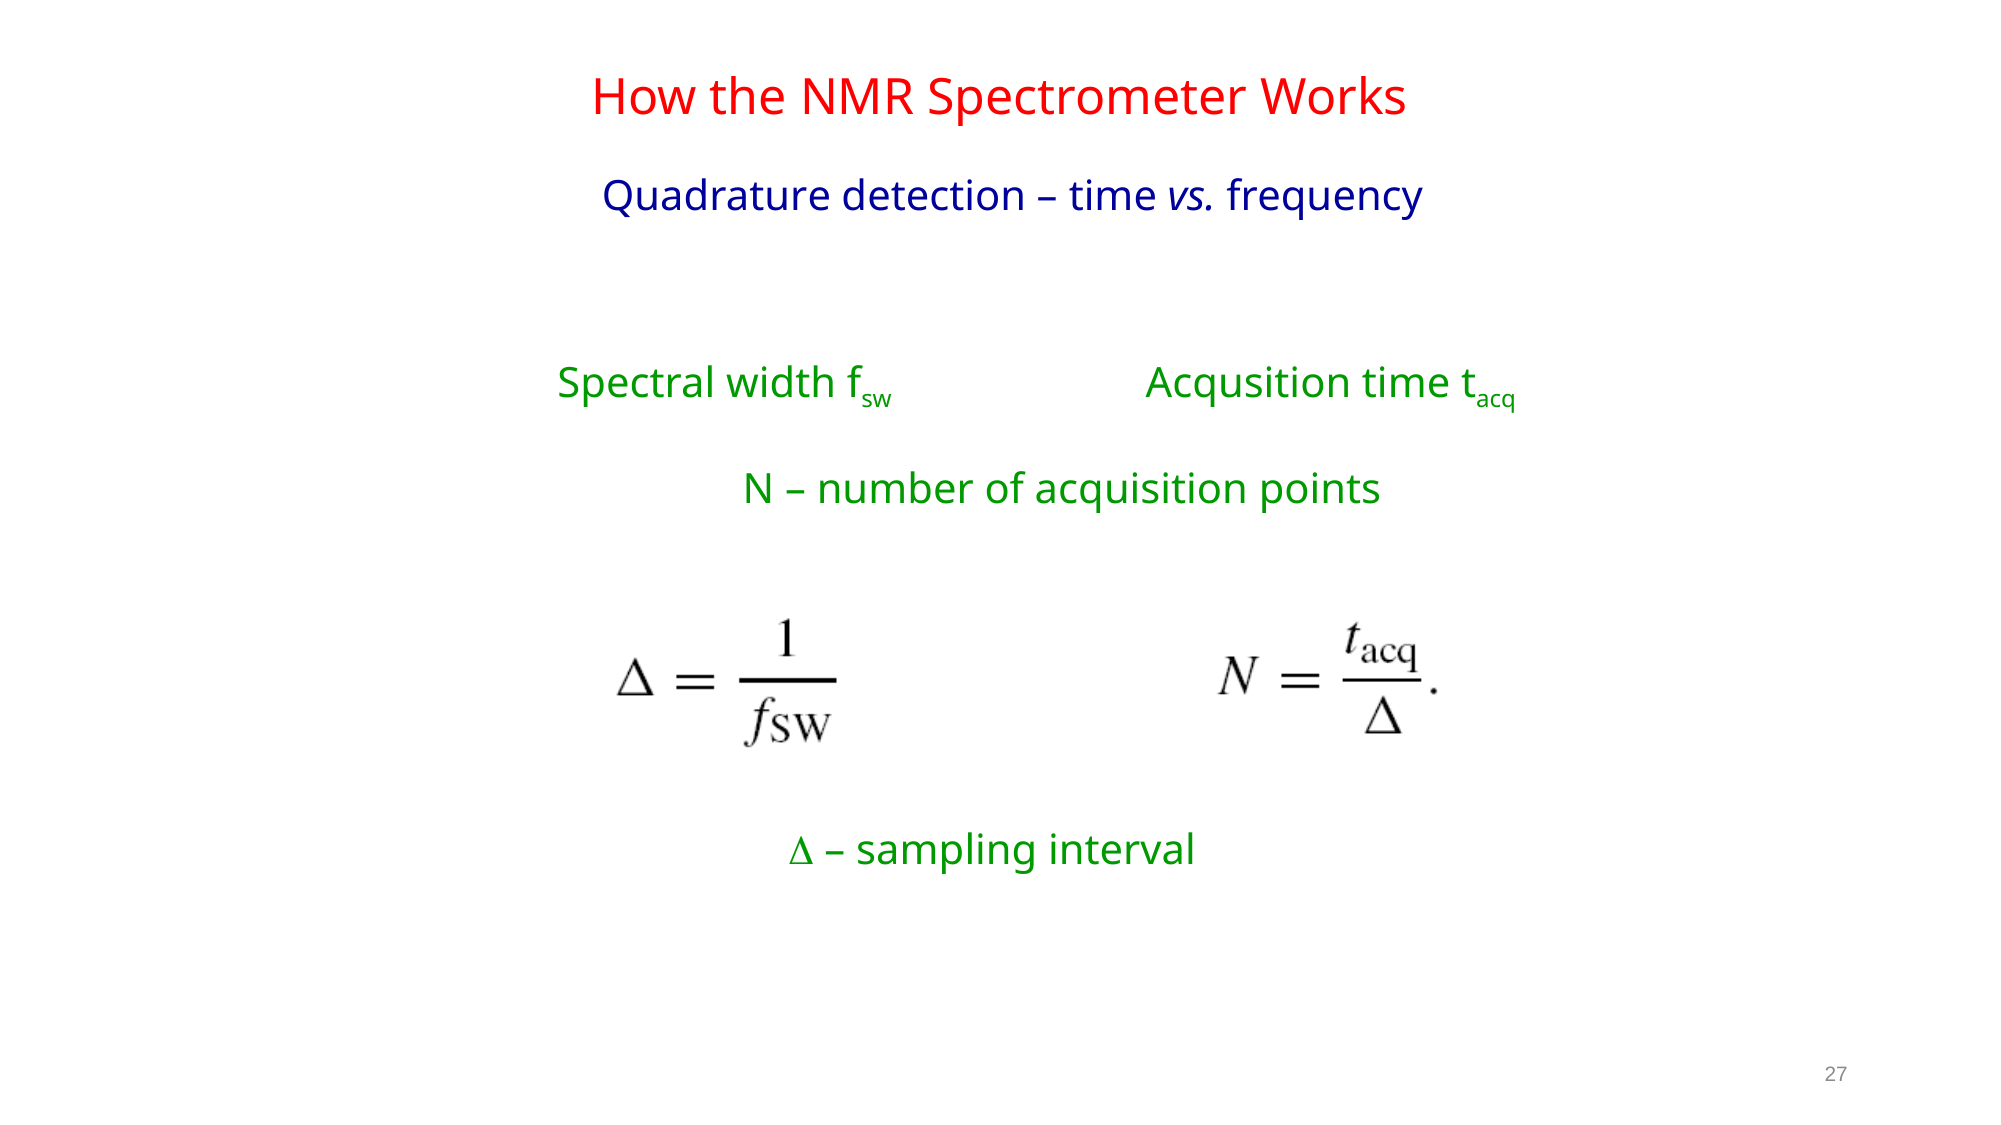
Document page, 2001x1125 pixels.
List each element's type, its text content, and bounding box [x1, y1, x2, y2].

picture [1153, 580, 1489, 788]
text_box Spectral width fsw [542, 348, 907, 420]
text_box D – sampling interval [773, 815, 1211, 880]
text_box Quadrature detection – time vs. frequency [587, 160, 1438, 226]
picture [515, 564, 887, 799]
text_box N – number of acquisition points [727, 454, 1397, 520]
text_box How the NMR Spectrometer Works [324, 45, 1675, 144]
slide_number 27 [1412, 1042, 1863, 1103]
text_box Acqusition time tacq [1130, 348, 1532, 420]
